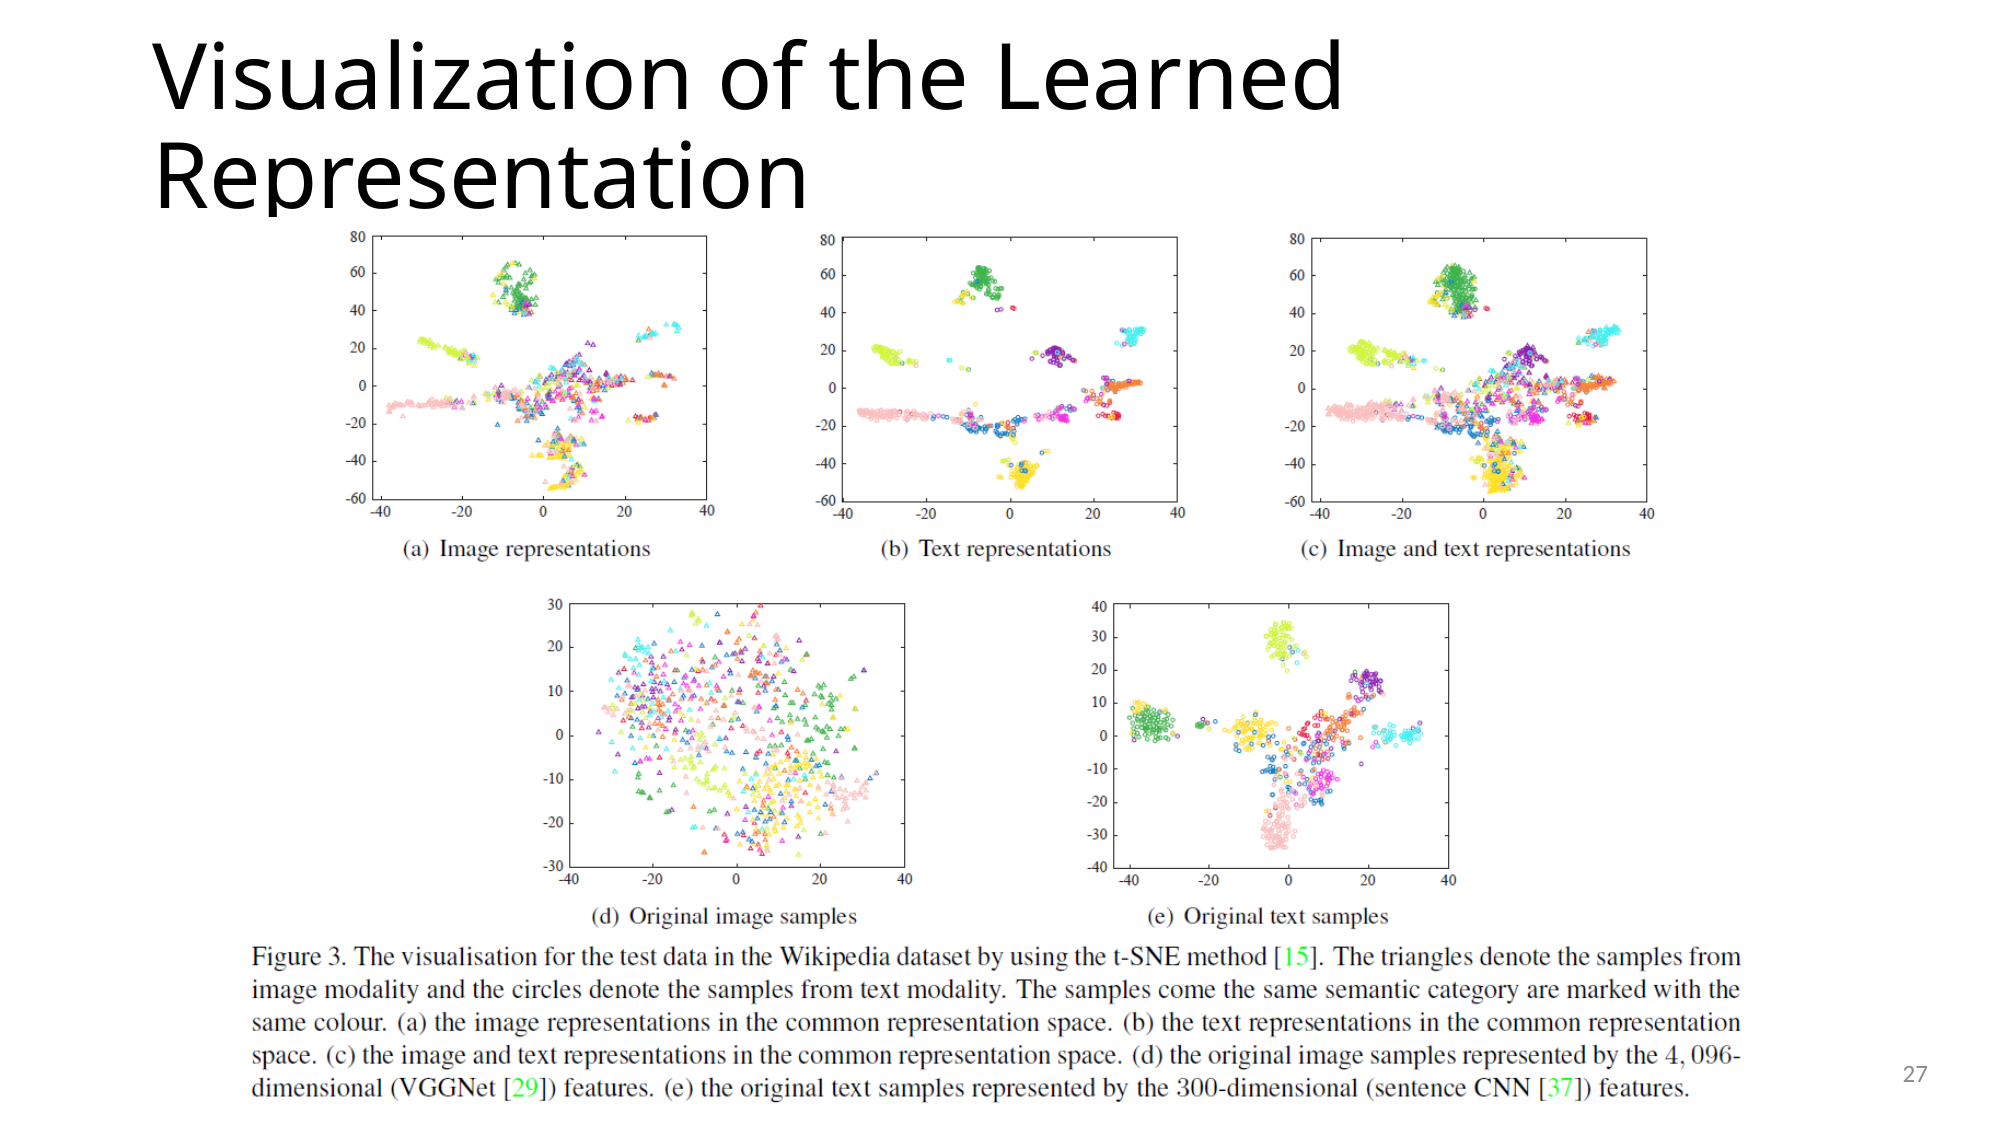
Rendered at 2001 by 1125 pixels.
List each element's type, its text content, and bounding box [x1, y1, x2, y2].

title Visualization of the Learned Representation [137, 20, 1863, 239]
slide_number 27 [1759, 1042, 1944, 1103]
picture [195, 216, 1759, 1125]
